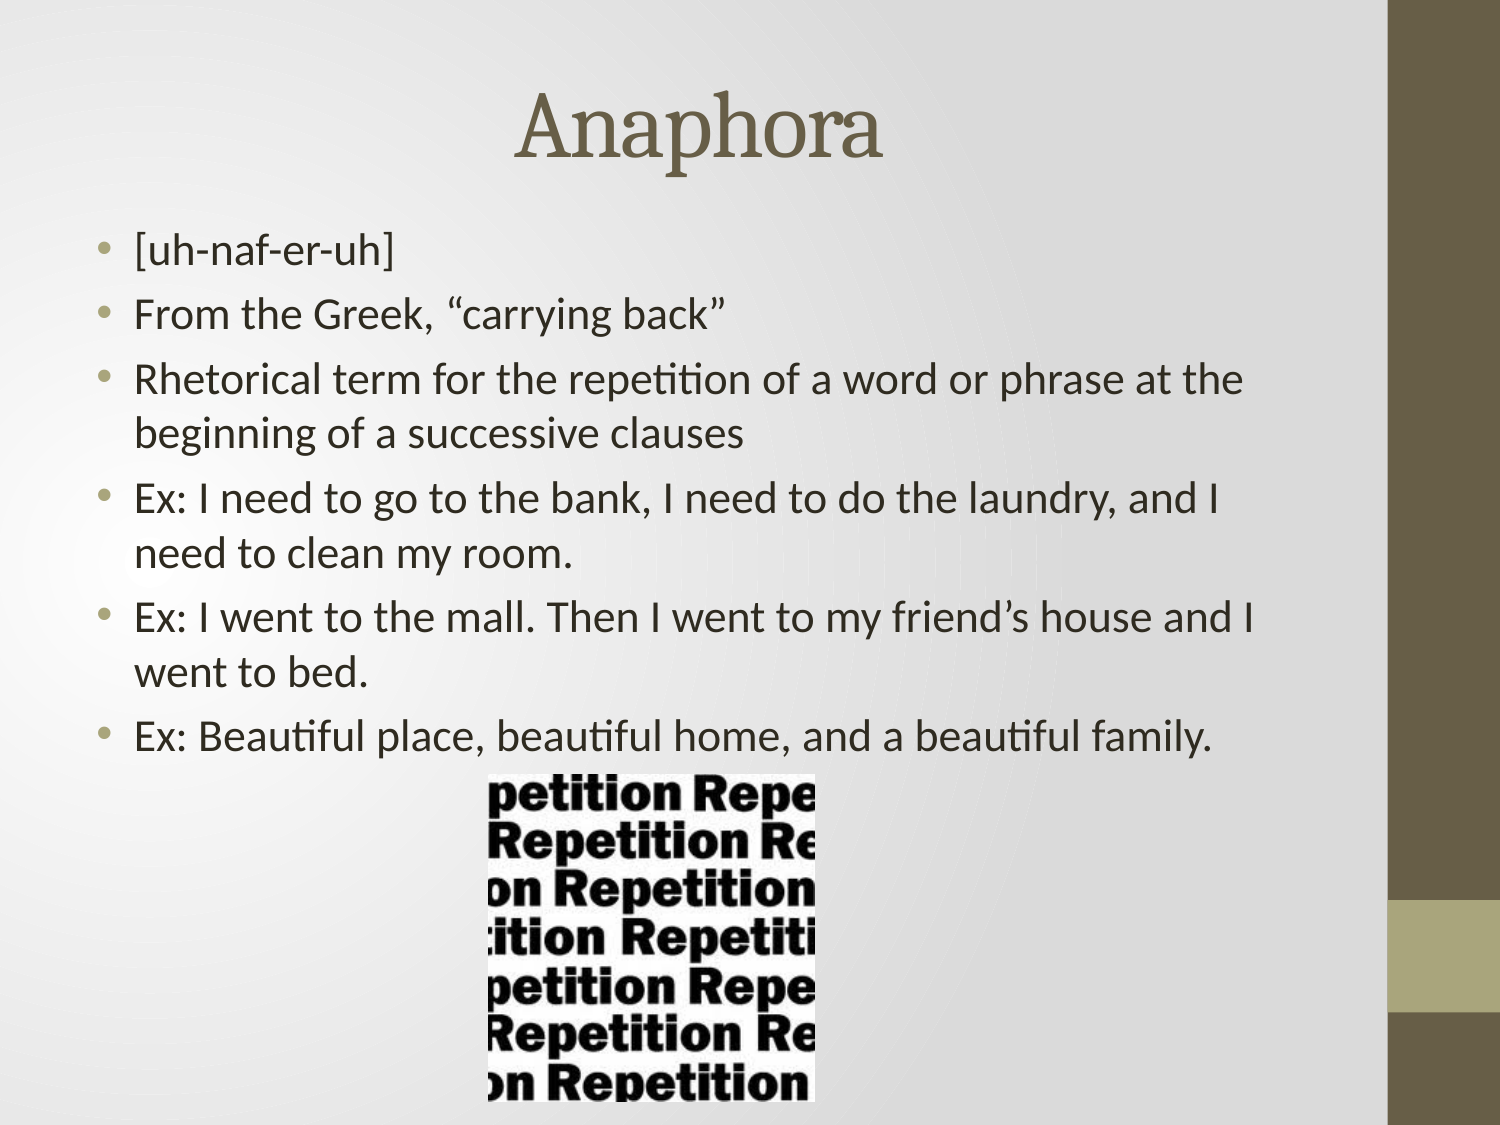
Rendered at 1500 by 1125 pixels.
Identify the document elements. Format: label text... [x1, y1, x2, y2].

list [uh-naf-er-uh] From the Greek, “carrying back” Rhetorical term for the repetition of a word or phrase at the beginning of a successive clauses Ex: I need to go to the bank, I need to do the laundry, and I need to clean my room. Ex: I went to the mall. Then I went to my friend’s house and I went to bed. Ex: Beautiful place, beautiful home, and a beautiful family. [62, 212, 1313, 1000]
picture [487, 774, 816, 1102]
title Anaphora [75, 24, 1325, 213]
